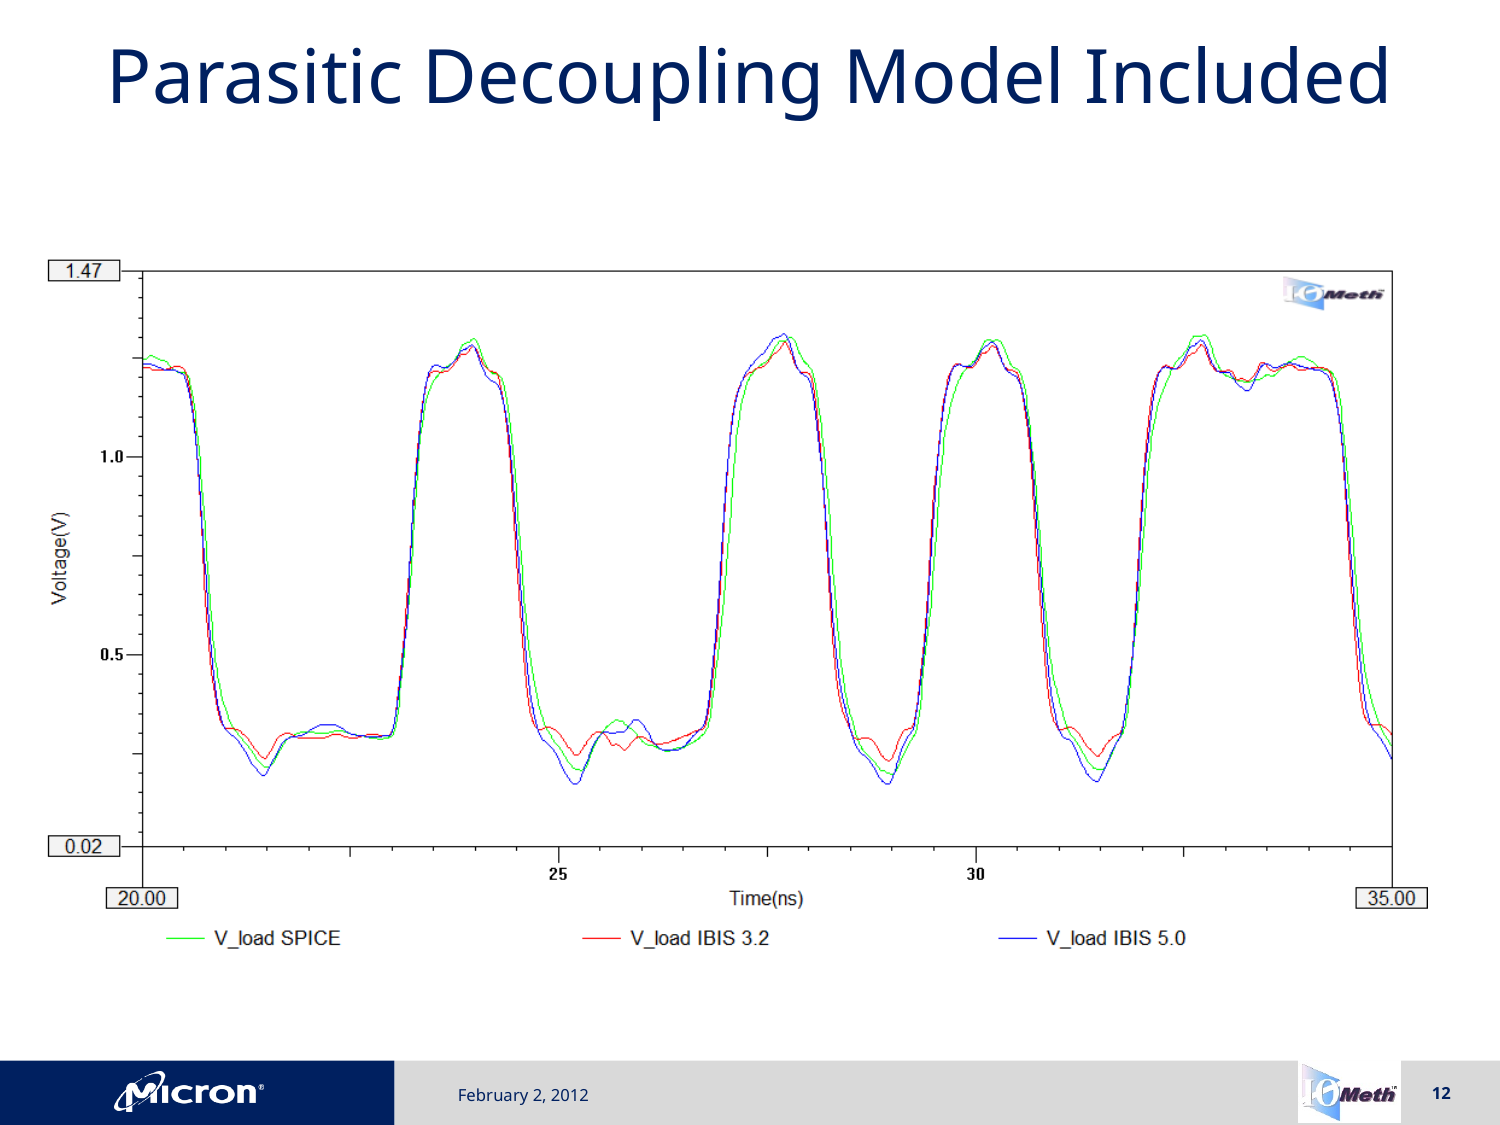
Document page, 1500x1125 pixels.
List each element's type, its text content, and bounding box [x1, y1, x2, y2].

picture [1298, 1060, 1401, 1123]
title Parasitic Decoupling Model Included [0, 0, 1500, 147]
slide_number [442, 1065, 750, 1125]
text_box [42, 232, 1428, 963]
picture [114, 1071, 264, 1112]
